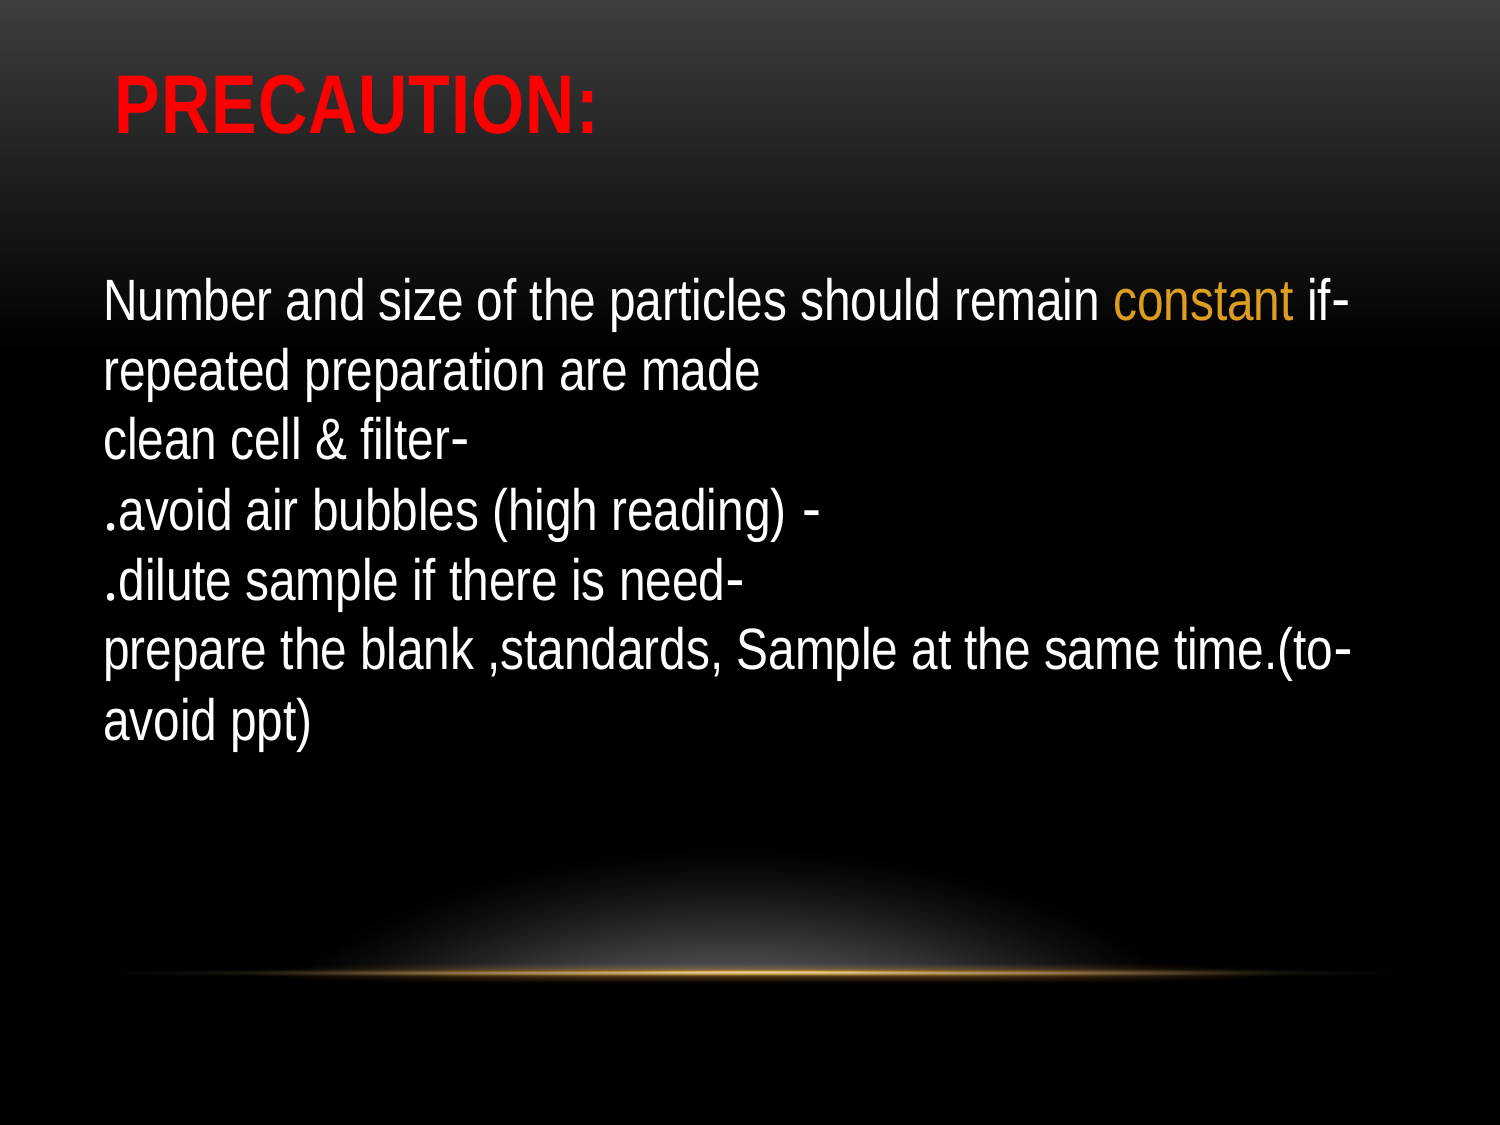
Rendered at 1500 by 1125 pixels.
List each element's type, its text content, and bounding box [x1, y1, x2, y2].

picture [0, 0, 1500, 1125]
title Precaution: [99, 45, 1400, 184]
text_box -Number and size of the particles should remain constant if repeated preparation are made -clean cell & filter - avoid air bubbles (high reading). -dilute sample if there is need. -prepare the blank ,standards, Sample at the same time.(to avoid ppt) [88, 184, 1412, 899]
